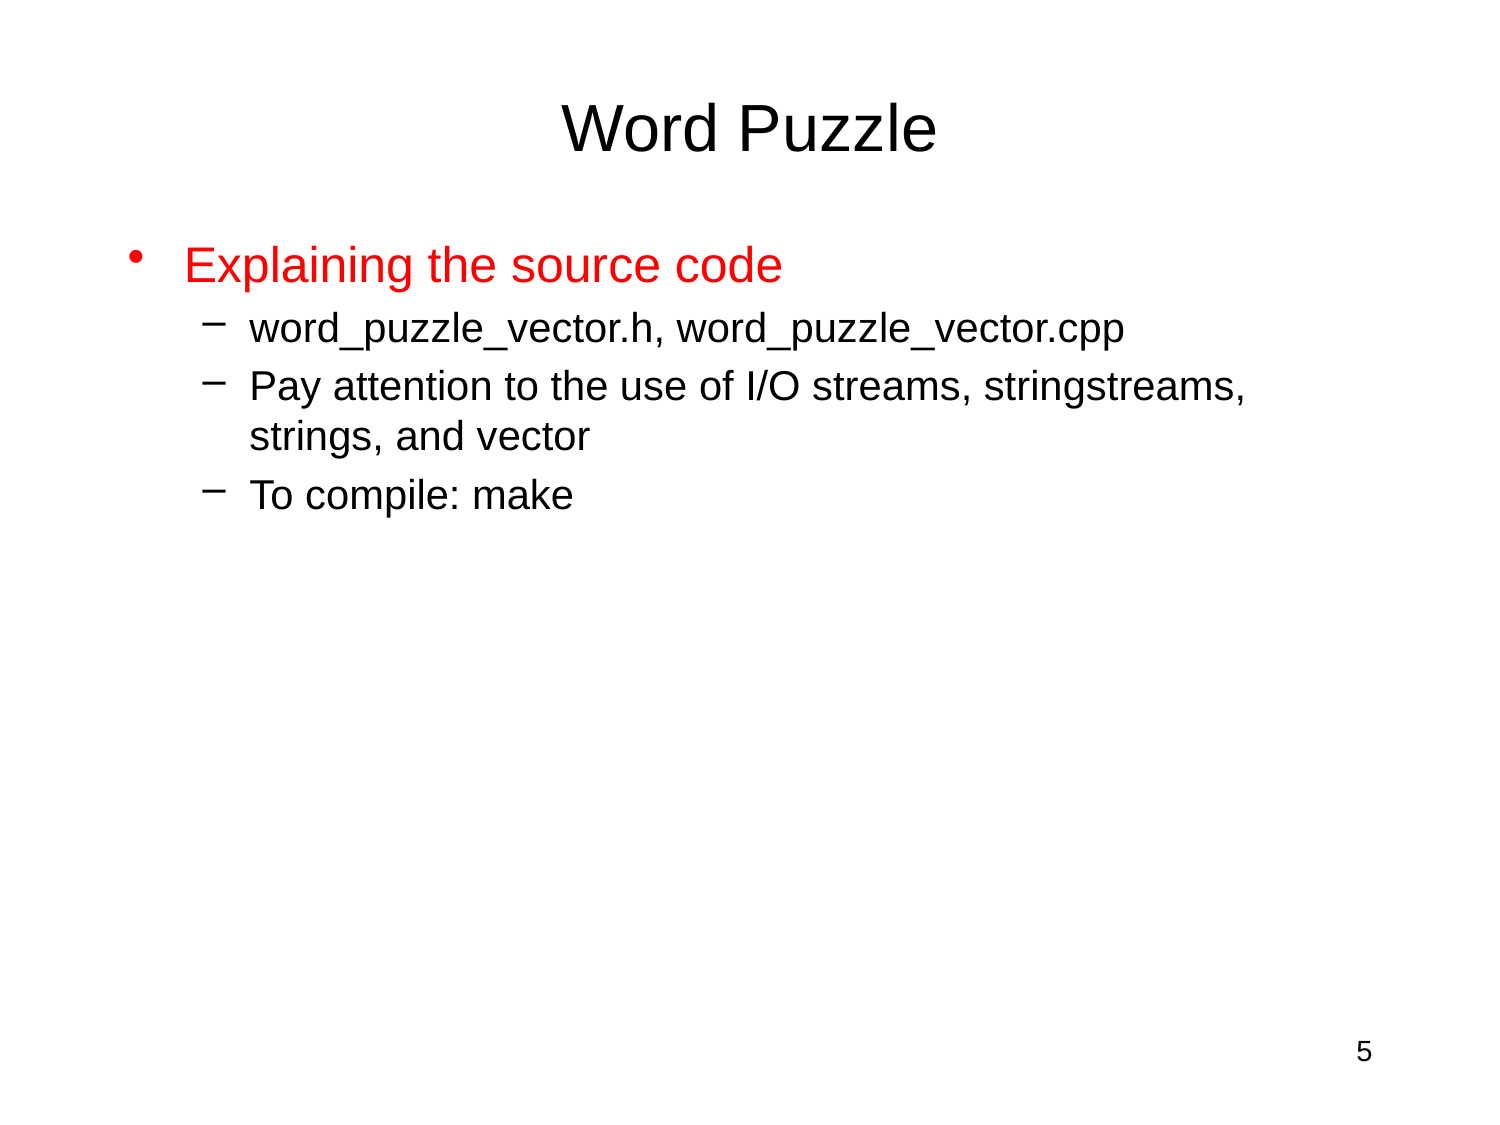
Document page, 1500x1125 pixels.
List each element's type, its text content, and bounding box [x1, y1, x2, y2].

title Word Puzzle [112, 62, 1388, 188]
list Explaining the source code word_puzzle_vector.h, word_puzzle_vector.cpp Pay attention to the use of I/O streams, stringstreams, strings, and vector To compile: make [112, 224, 1388, 1001]
slide_number 5 [1074, 1024, 1388, 1101]
